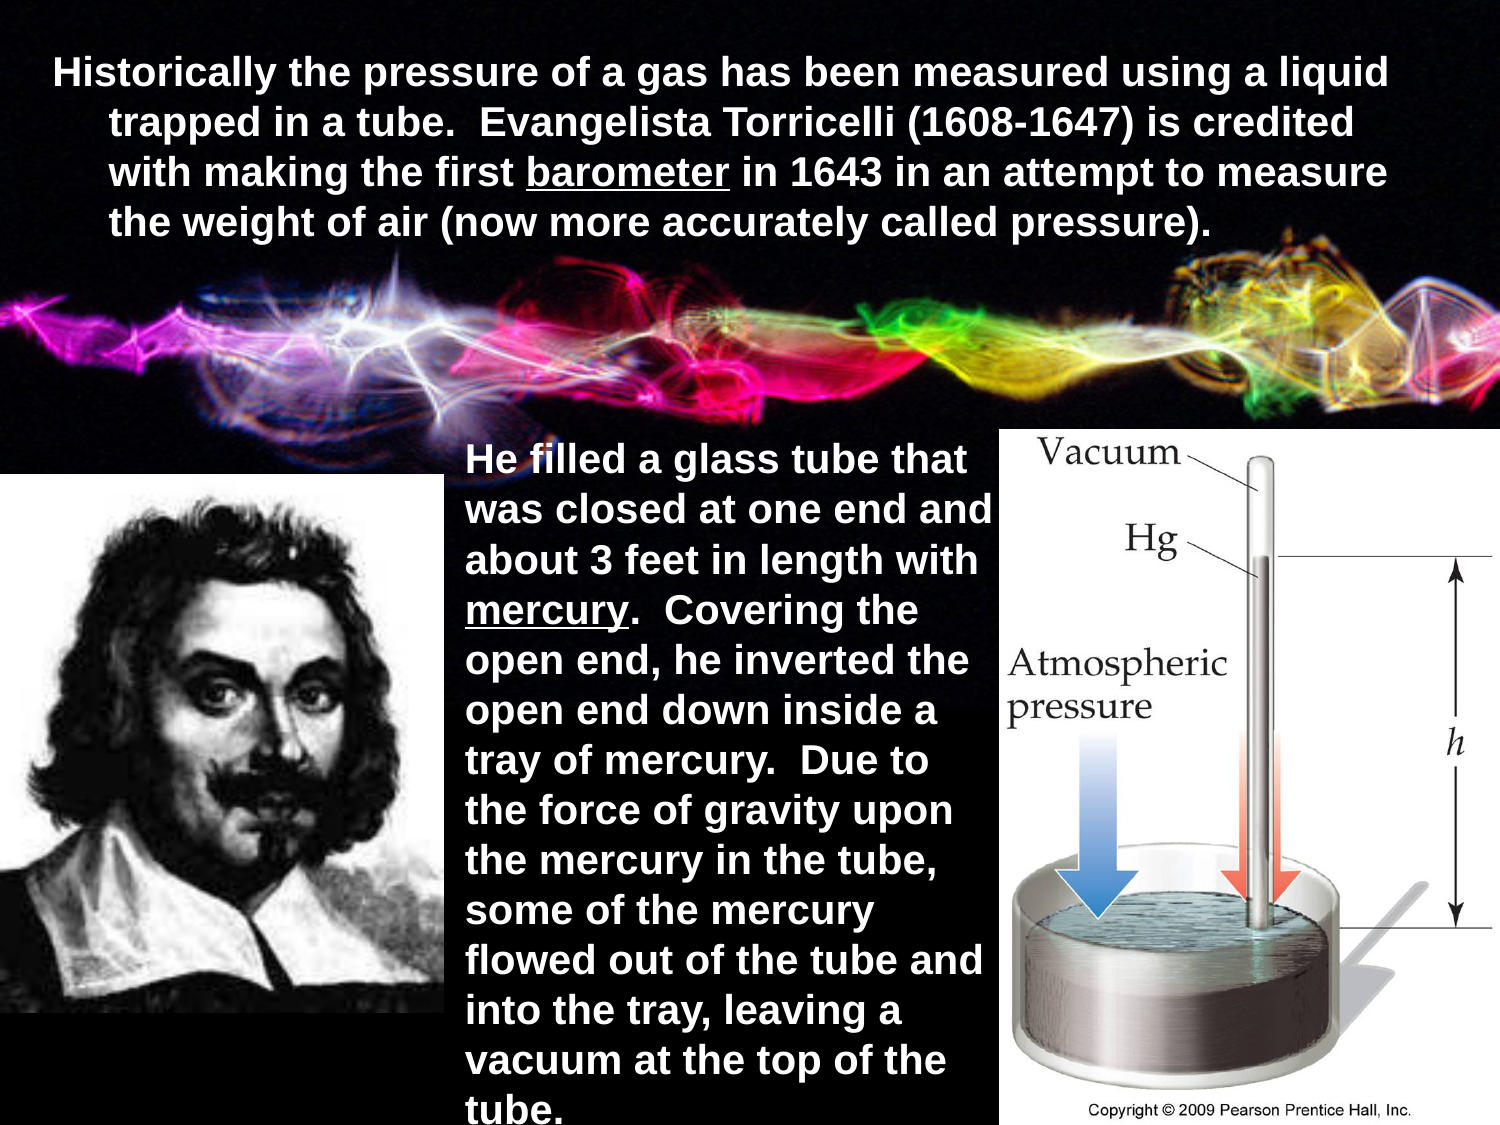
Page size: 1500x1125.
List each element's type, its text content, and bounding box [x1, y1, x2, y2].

text_box He filled a glass tube that was closed at one end and about 3 feet in length with mercury. Covering the open end, he inverted the open end down inside a tray of mercury. Due to the force of gravity upon the mercury in the tube, some of the mercury flowed out of the tube and into the tray, leaving a vacuum at the top of the tube. [450, 715, 994, 1125]
picture [0, 0, 1500, 1125]
